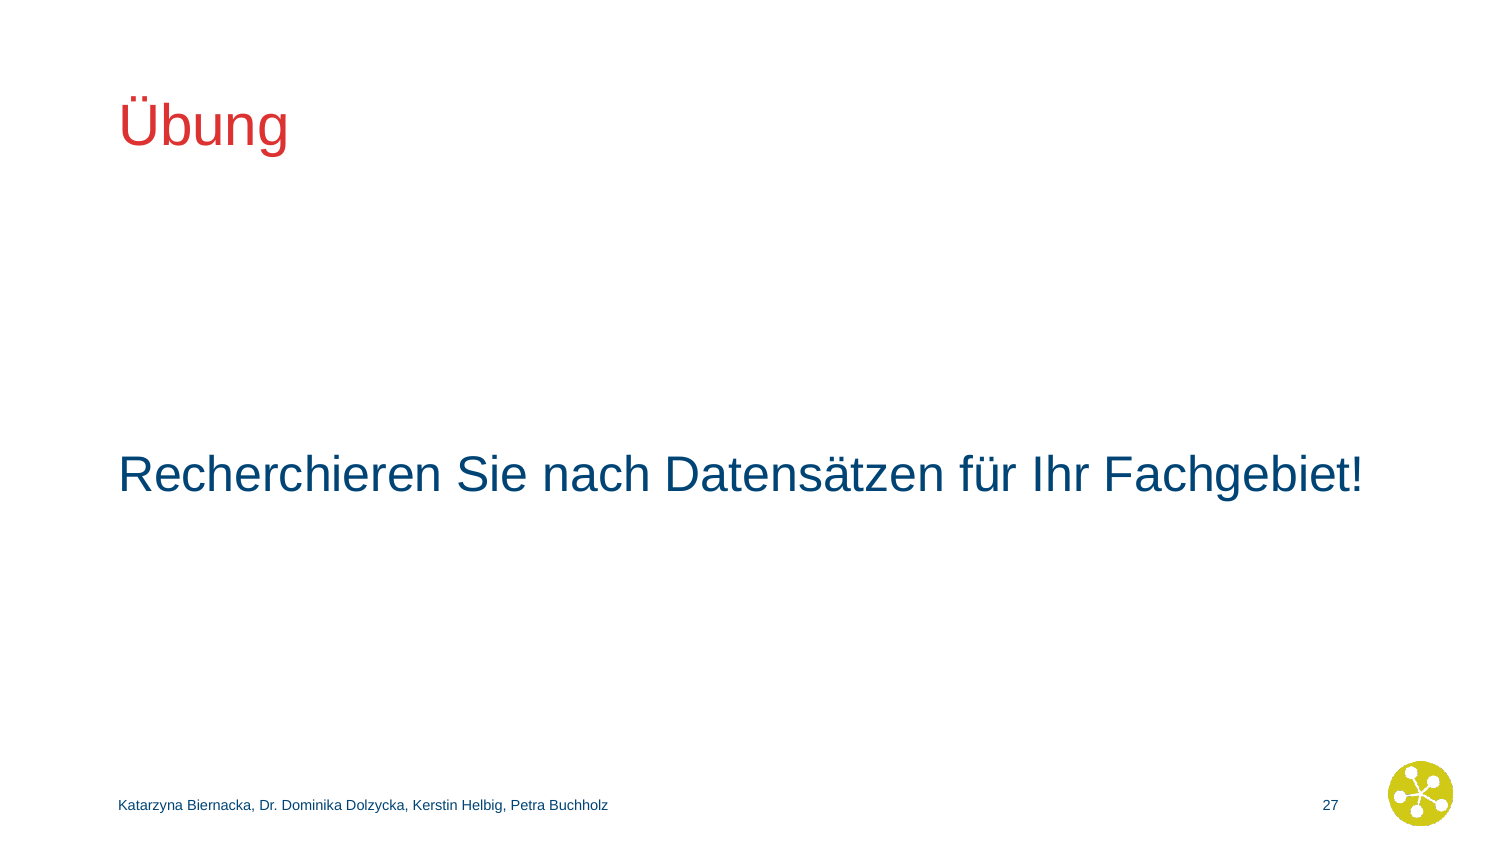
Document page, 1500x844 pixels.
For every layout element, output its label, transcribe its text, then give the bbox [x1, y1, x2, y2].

title Übung [103, 44, 1397, 207]
slide_number 26 [1016, 782, 1354, 827]
footer Katarzyna Biernacka, Dr. Dominika Dolzycka, Kerstin Helbig, Petra Buchholz [103, 782, 742, 827]
picture [1388, 761, 1453, 826]
list Recherchieren Sie nach Datensätzen für Ihr Fachgebiet! [103, 207, 1397, 744]
